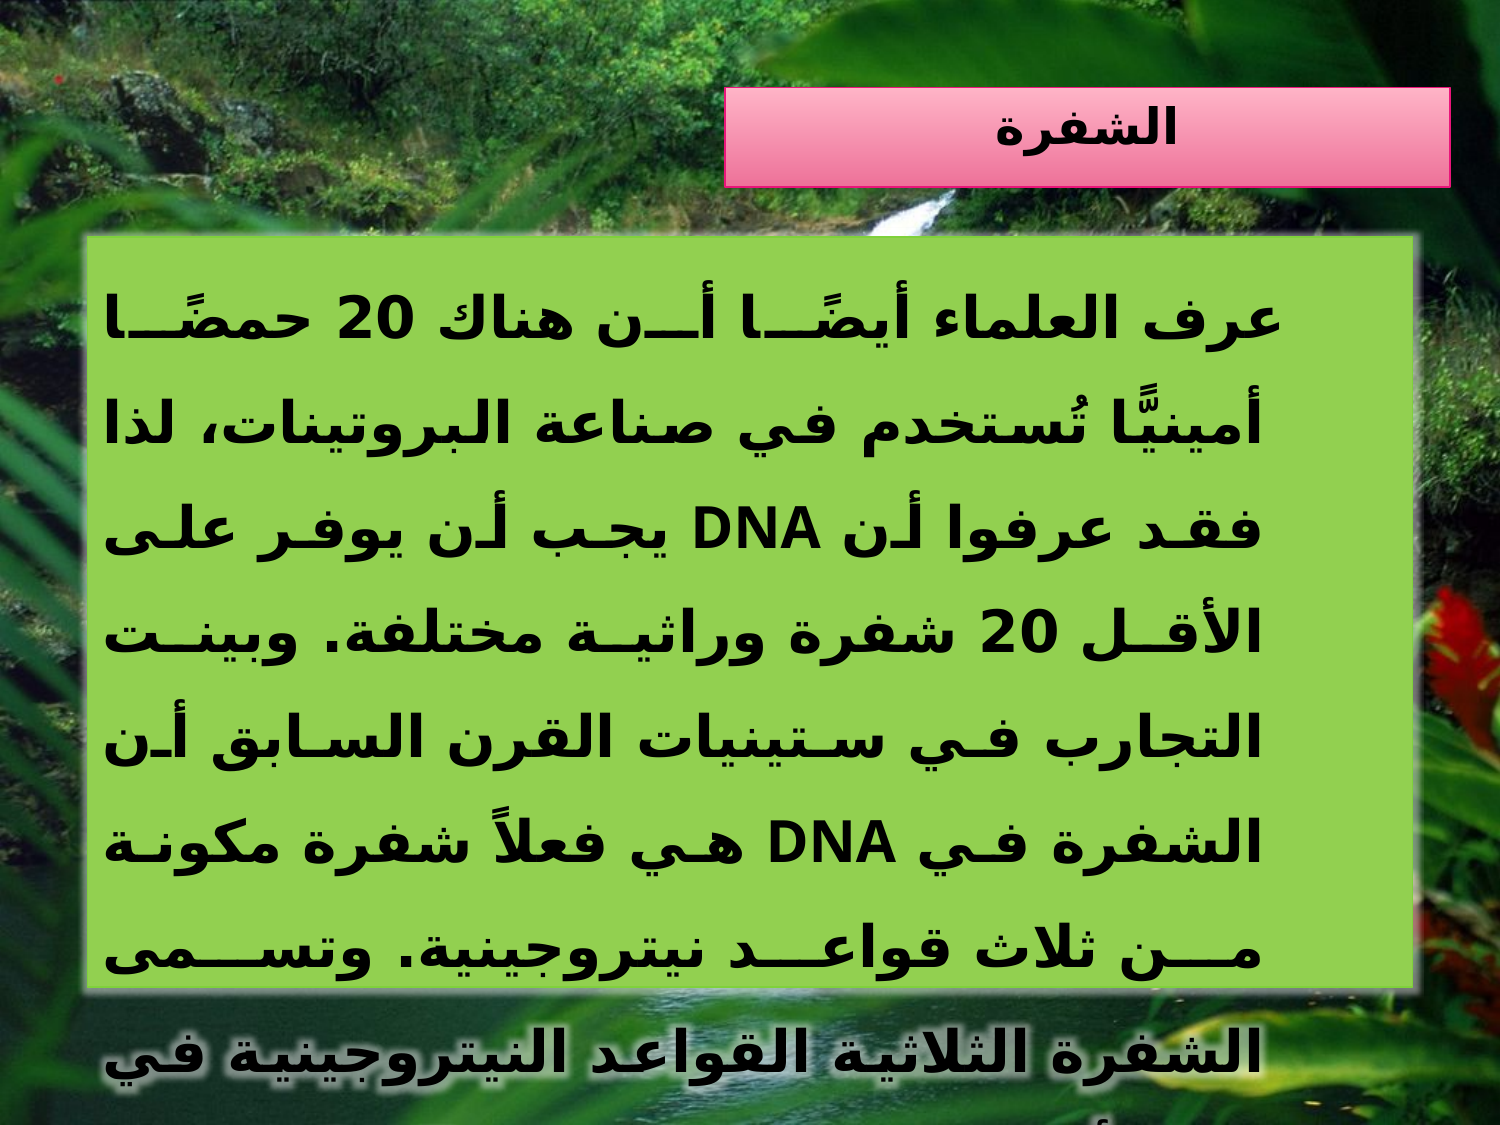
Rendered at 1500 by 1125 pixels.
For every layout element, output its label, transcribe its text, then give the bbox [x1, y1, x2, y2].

text_box عرف العلماء أيضًا أن هناك 20 حمضًا أمينيًّا تُستخدم في صناعة البروتينات، لذا فقد عرفوا أن DNA يجب أن يوفر على الأقل 20 شفرة وراثية مختلفة. وبينت التجارب في ستينيات القرن السابق أن الشفرة في DNA هي فعلاً شفرة مكونة من ثلاث قواعد نيتروجينية. وتسمى الشفرة الثلاثية القواعد النيتروجينية في DNA أو mRNA الشفرة الوراثية (الكودون) codon . [87, 236, 1413, 988]
picture [0, 0, 1500, 1125]
title الشفرة [724, 87, 1451, 188]
